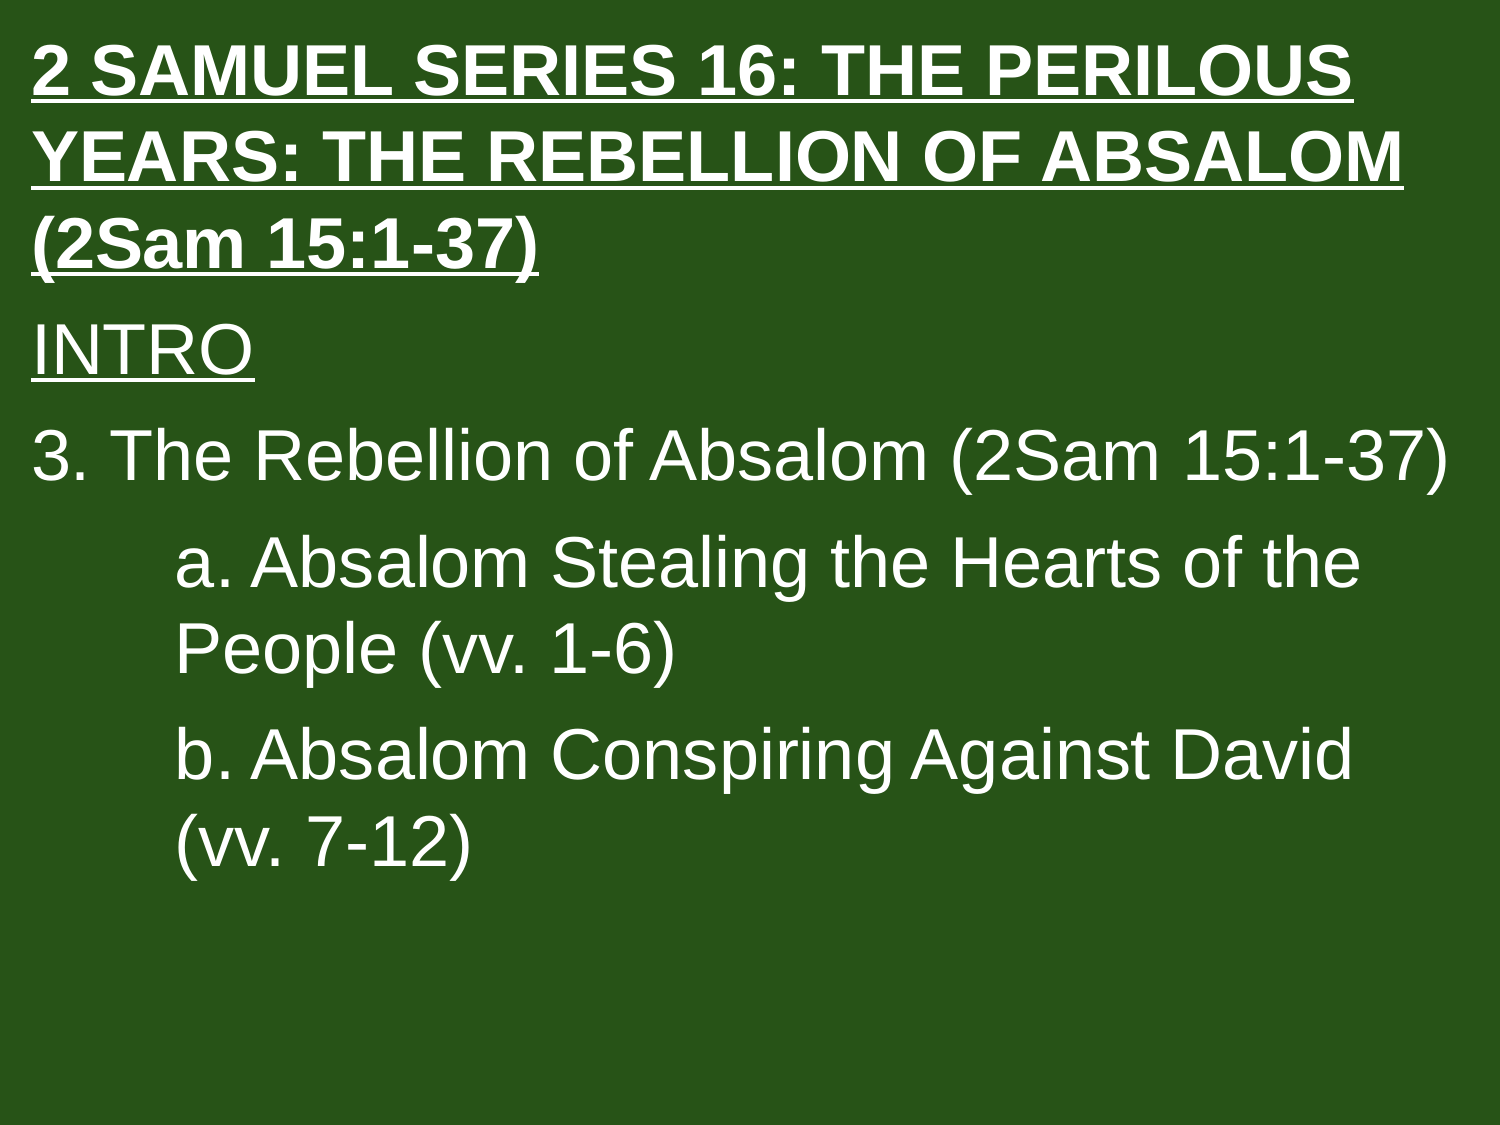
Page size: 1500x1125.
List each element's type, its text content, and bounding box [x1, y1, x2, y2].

subtitle 2 SAMUEL SERIES 16: THE PERILOUS YEARS: THE REBELLION OF ABSALOM (2Sam 15:1-37) INTRO 3. The Rebellion of Absalom (2Sam 15:1-37) a. Absalom Stealing the Hearts of the People (vv. 1-6) b. Absalom Conspiring Against David (vv. 7-12) [16, 16, 1486, 1108]
